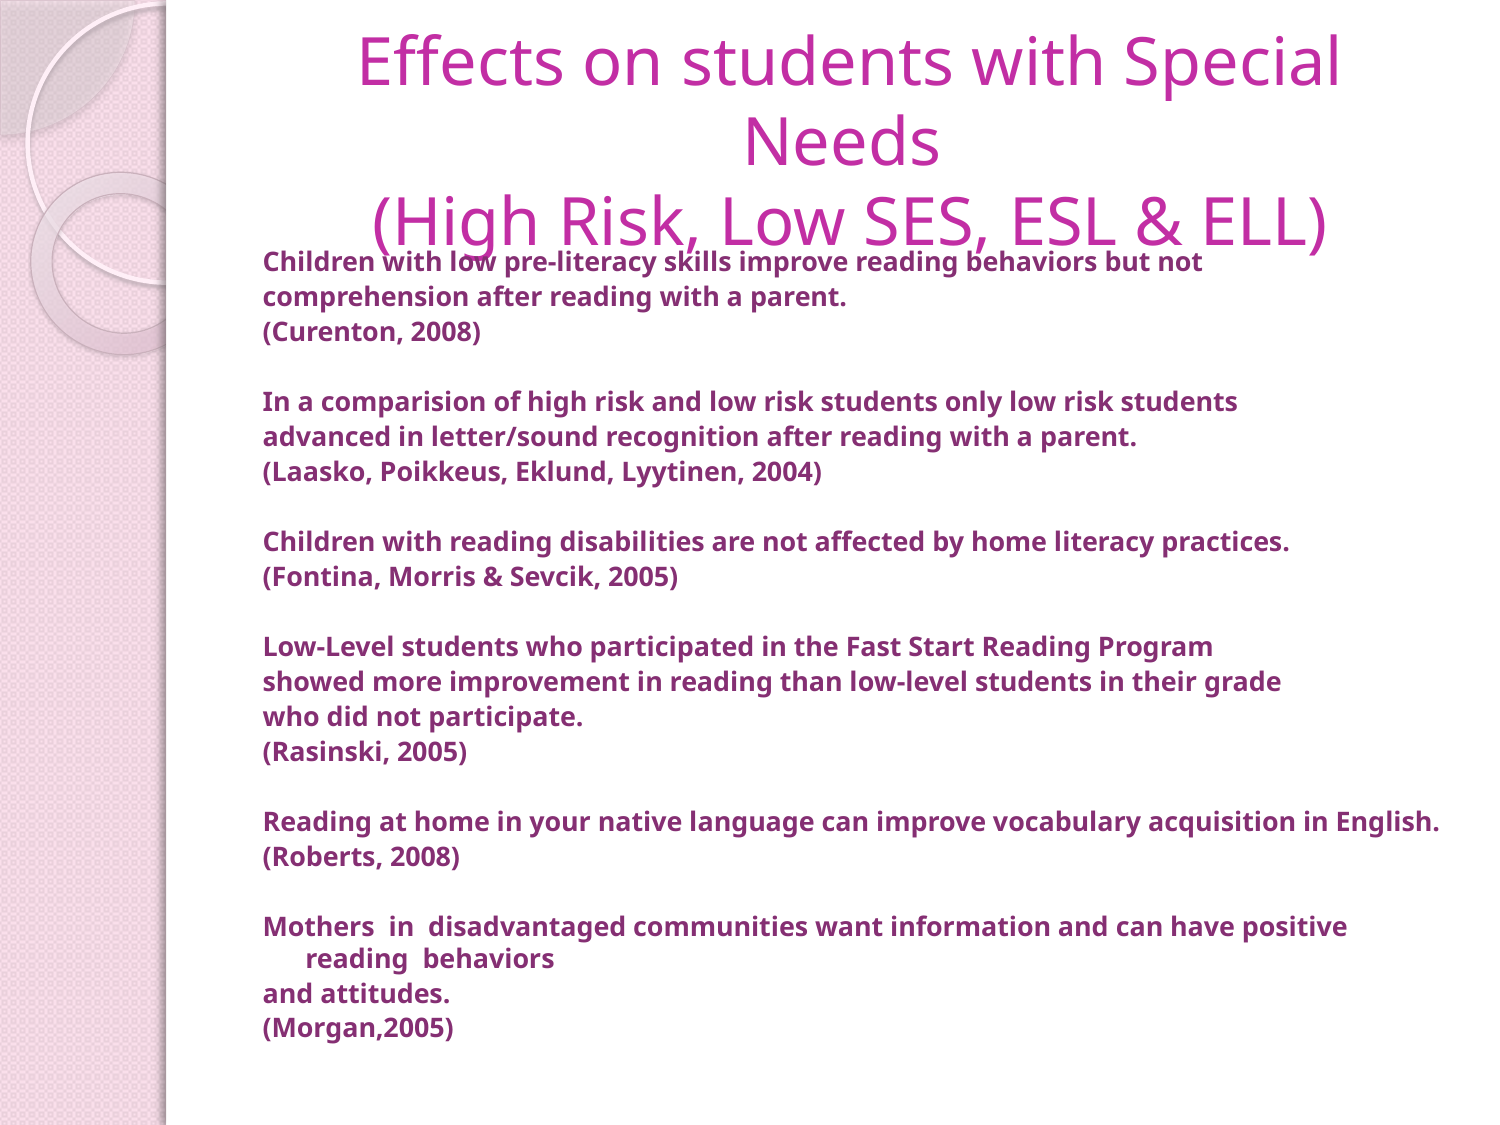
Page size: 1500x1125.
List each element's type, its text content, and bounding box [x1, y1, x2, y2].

list Children with low pre-literacy skills improve reading behaviors but not comprehension after reading with a parent. (Curenton, 2008) In a comparision of high risk and low risk students only low risk students advanced in letter/sound recognition after reading with a parent. (Laasko, Poikkeus, Eklund, Lyytinen, 2004) Children with reading disabilities are not affected by home literacy practices. (Fontina, Morris & Sevcik, 2005) Low-Level students who participated in the Fast Start Reading Program showed more improvement in reading than low-level students in their grade who did not participate. (Rasinski, 2005) Reading at home in your native language can improve vocabulary acquisition in English. (Roberts, 2008) Mothers in disadvantaged communities want information and can have positive reading behaviors and attitudes. (Morgan,2005) [235, 237, 1466, 1100]
title Effects on students with Special Needs (High Risk, Low SES, ESL & ELL) [235, 45, 1466, 233]
